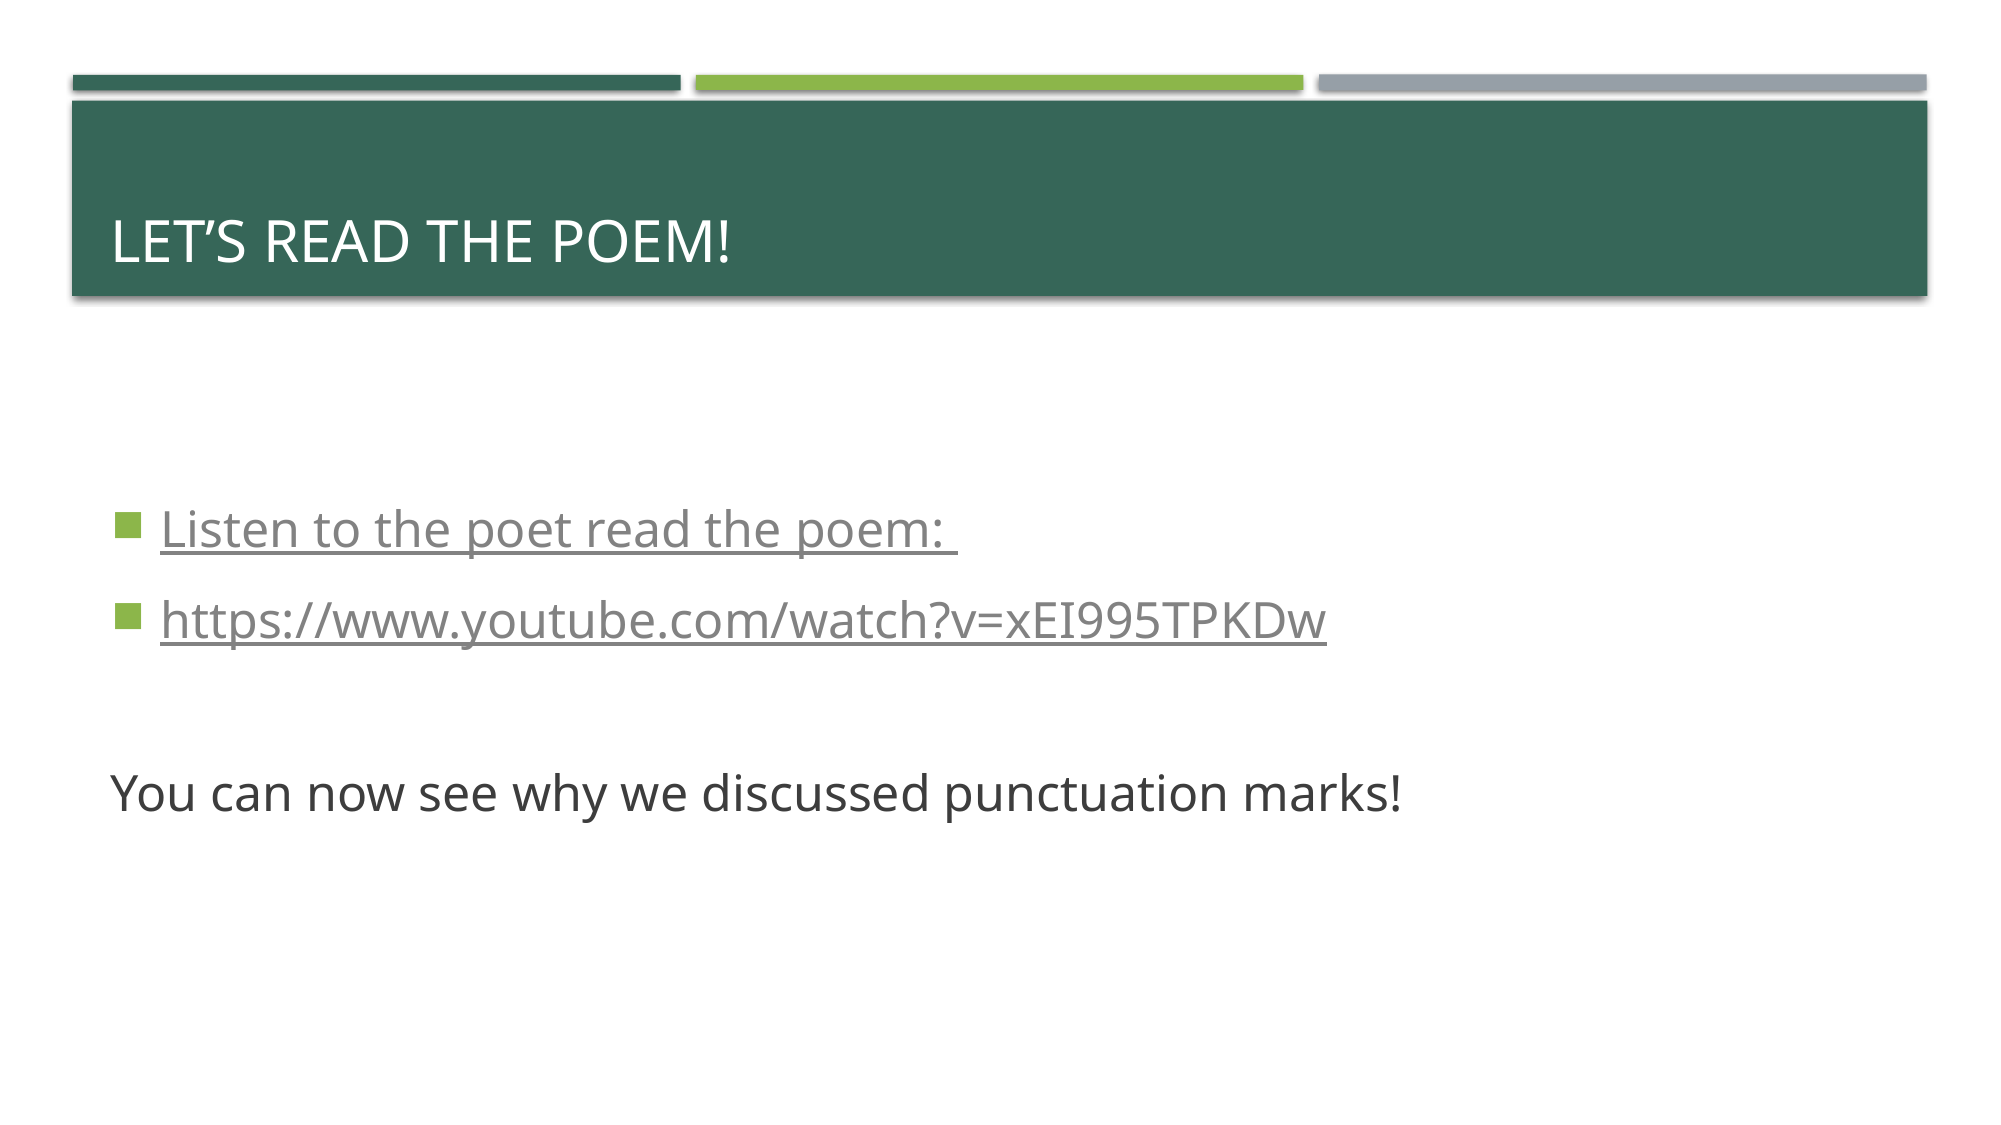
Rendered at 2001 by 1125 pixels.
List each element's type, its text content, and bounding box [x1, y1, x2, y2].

list Listen to the poet read the poem: https://www.youtube.com/watch?v=xEI995TPKDw You can now see why we discussed punctuation marks! [95, 357, 1905, 962]
title Let’s Read the Poem! [95, 115, 1905, 282]
